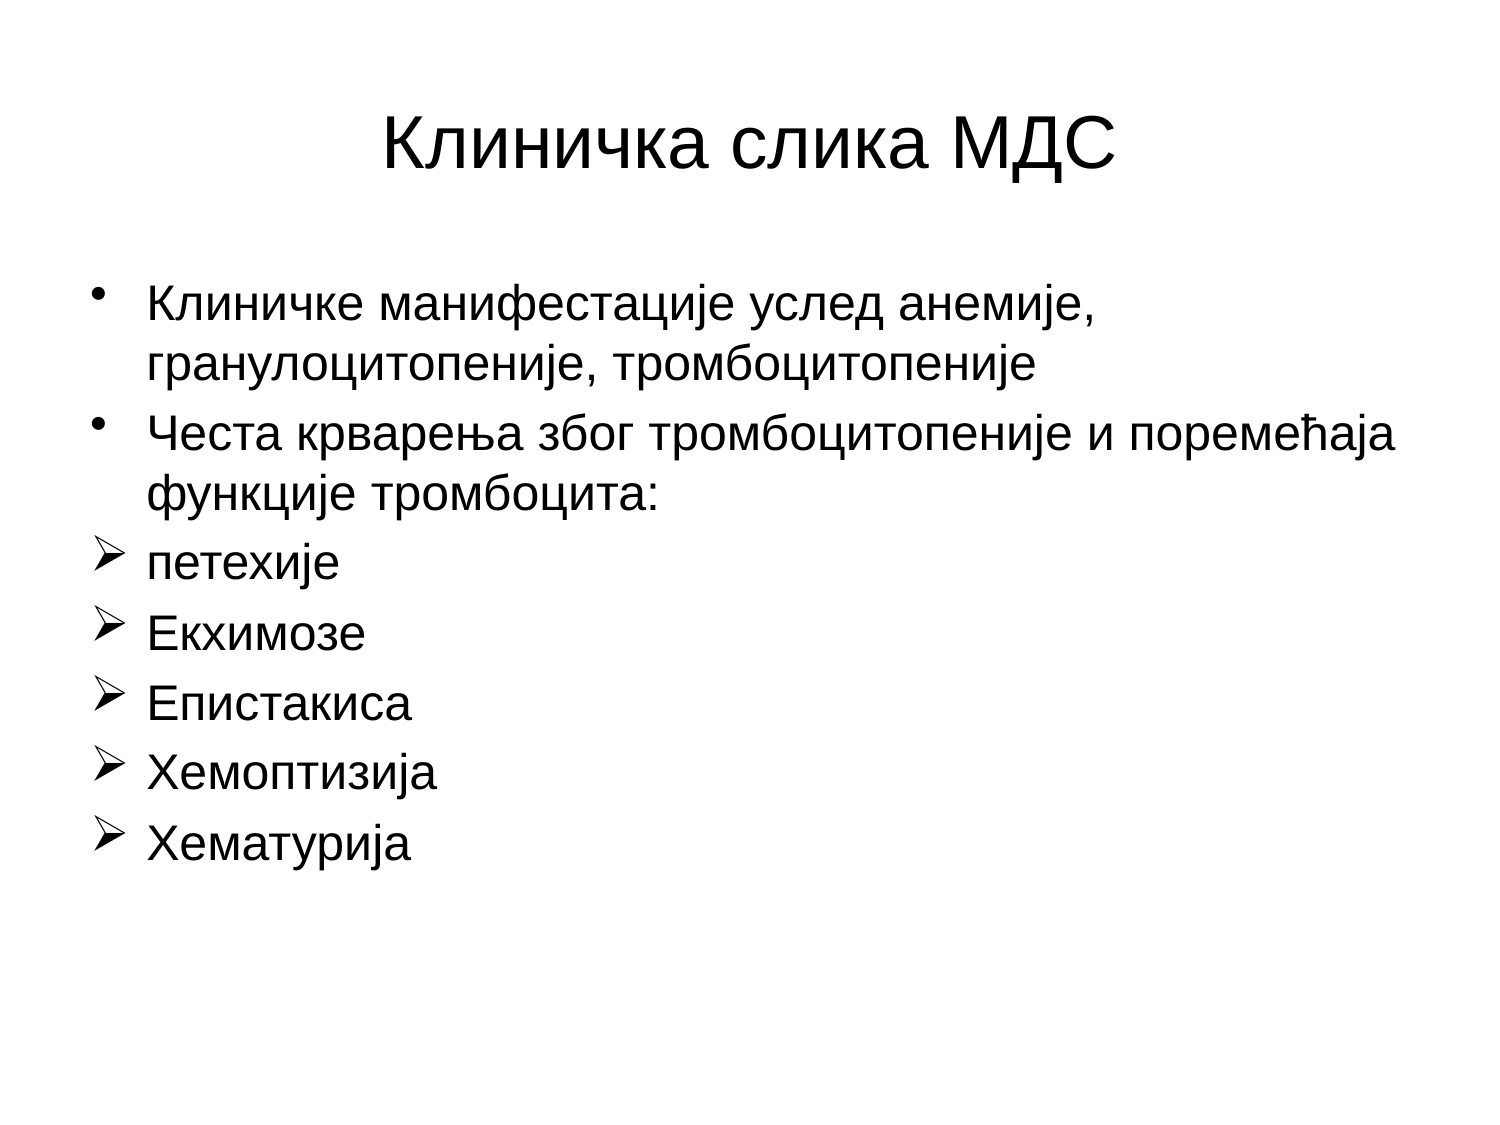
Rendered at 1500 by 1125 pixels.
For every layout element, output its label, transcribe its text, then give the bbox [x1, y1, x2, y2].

list Клиничке манифестације услед анемије, гранулоцитопеније, тромбоцитопеније Честа крварења због тромбоцитопеније и поремећаја функције тромбоцита: петехије Екхимозе Епистакиса Хемоптизија Хематуриjа [75, 262, 1425, 1005]
title Клиничка слика МДС [75, 45, 1425, 233]
